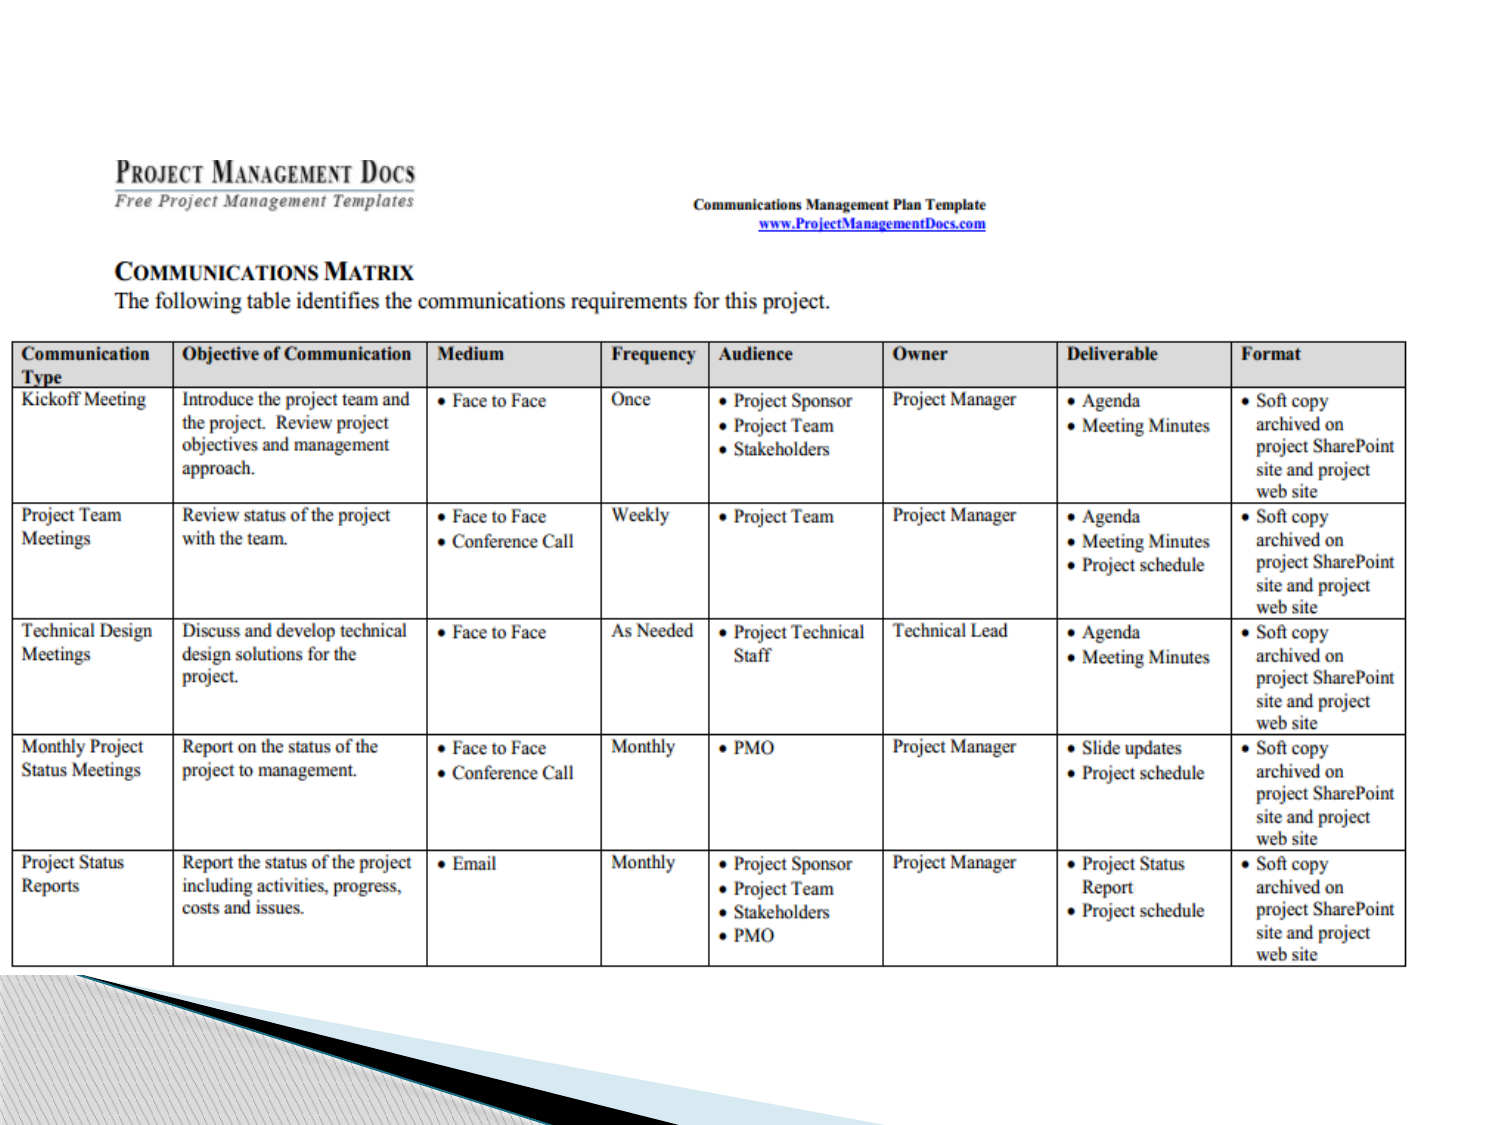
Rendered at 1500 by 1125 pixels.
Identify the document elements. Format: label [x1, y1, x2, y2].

picture [0, 160, 1436, 976]
